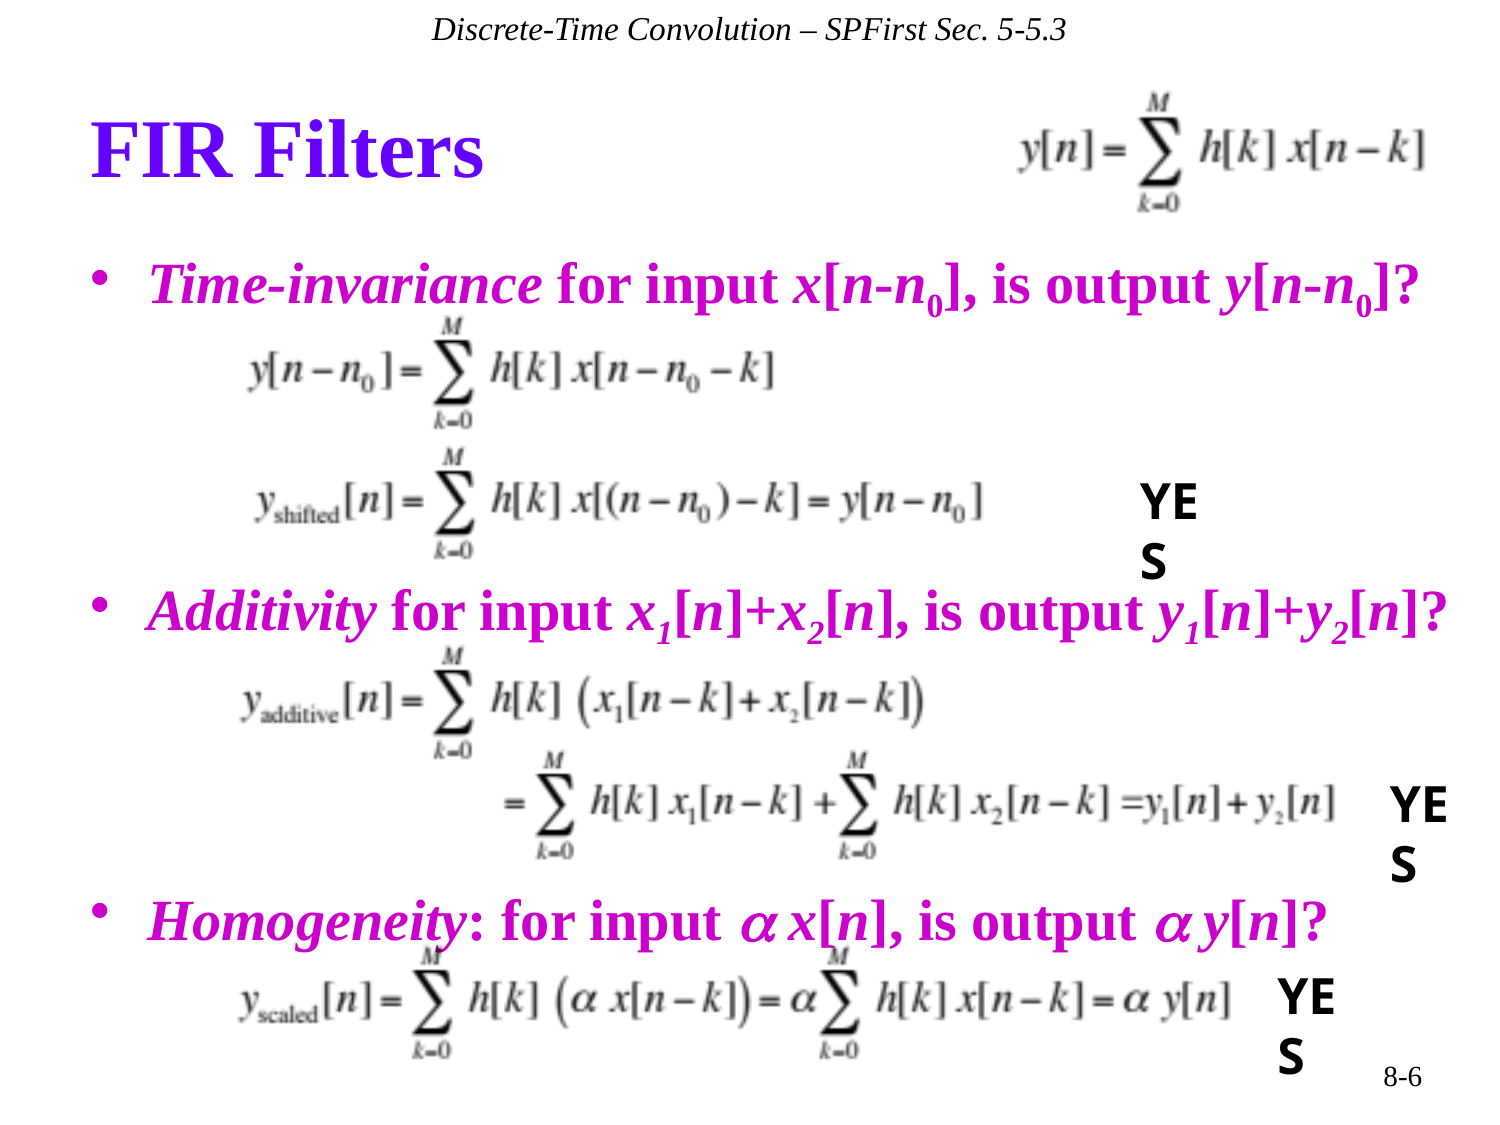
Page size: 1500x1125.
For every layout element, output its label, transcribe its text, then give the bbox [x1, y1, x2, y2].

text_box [248, 435, 987, 563]
title FIR Filters [75, 55, 1438, 237]
text_box YES [1374, 764, 1488, 900]
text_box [499, 740, 1338, 863]
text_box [1012, 80, 1428, 217]
slide_number 8-6 [1124, 1049, 1438, 1125]
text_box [232, 935, 1236, 1063]
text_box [235, 635, 926, 763]
text_box Discrete-Time Convolution – SPFirst Sec. 5-5.3 [0, 0, 1500, 55]
text_box YES [1262, 957, 1375, 1092]
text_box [242, 305, 776, 433]
list Time-invariance for input x[n-n0], is output y[n-n0]? Additivity for input x1[n]+x2[n], is output y1[n]+y2[n]? Homogeneity: for input a x[n], is output a y[n]? [75, 237, 1500, 1088]
text_box YES [1125, 461, 1238, 597]
